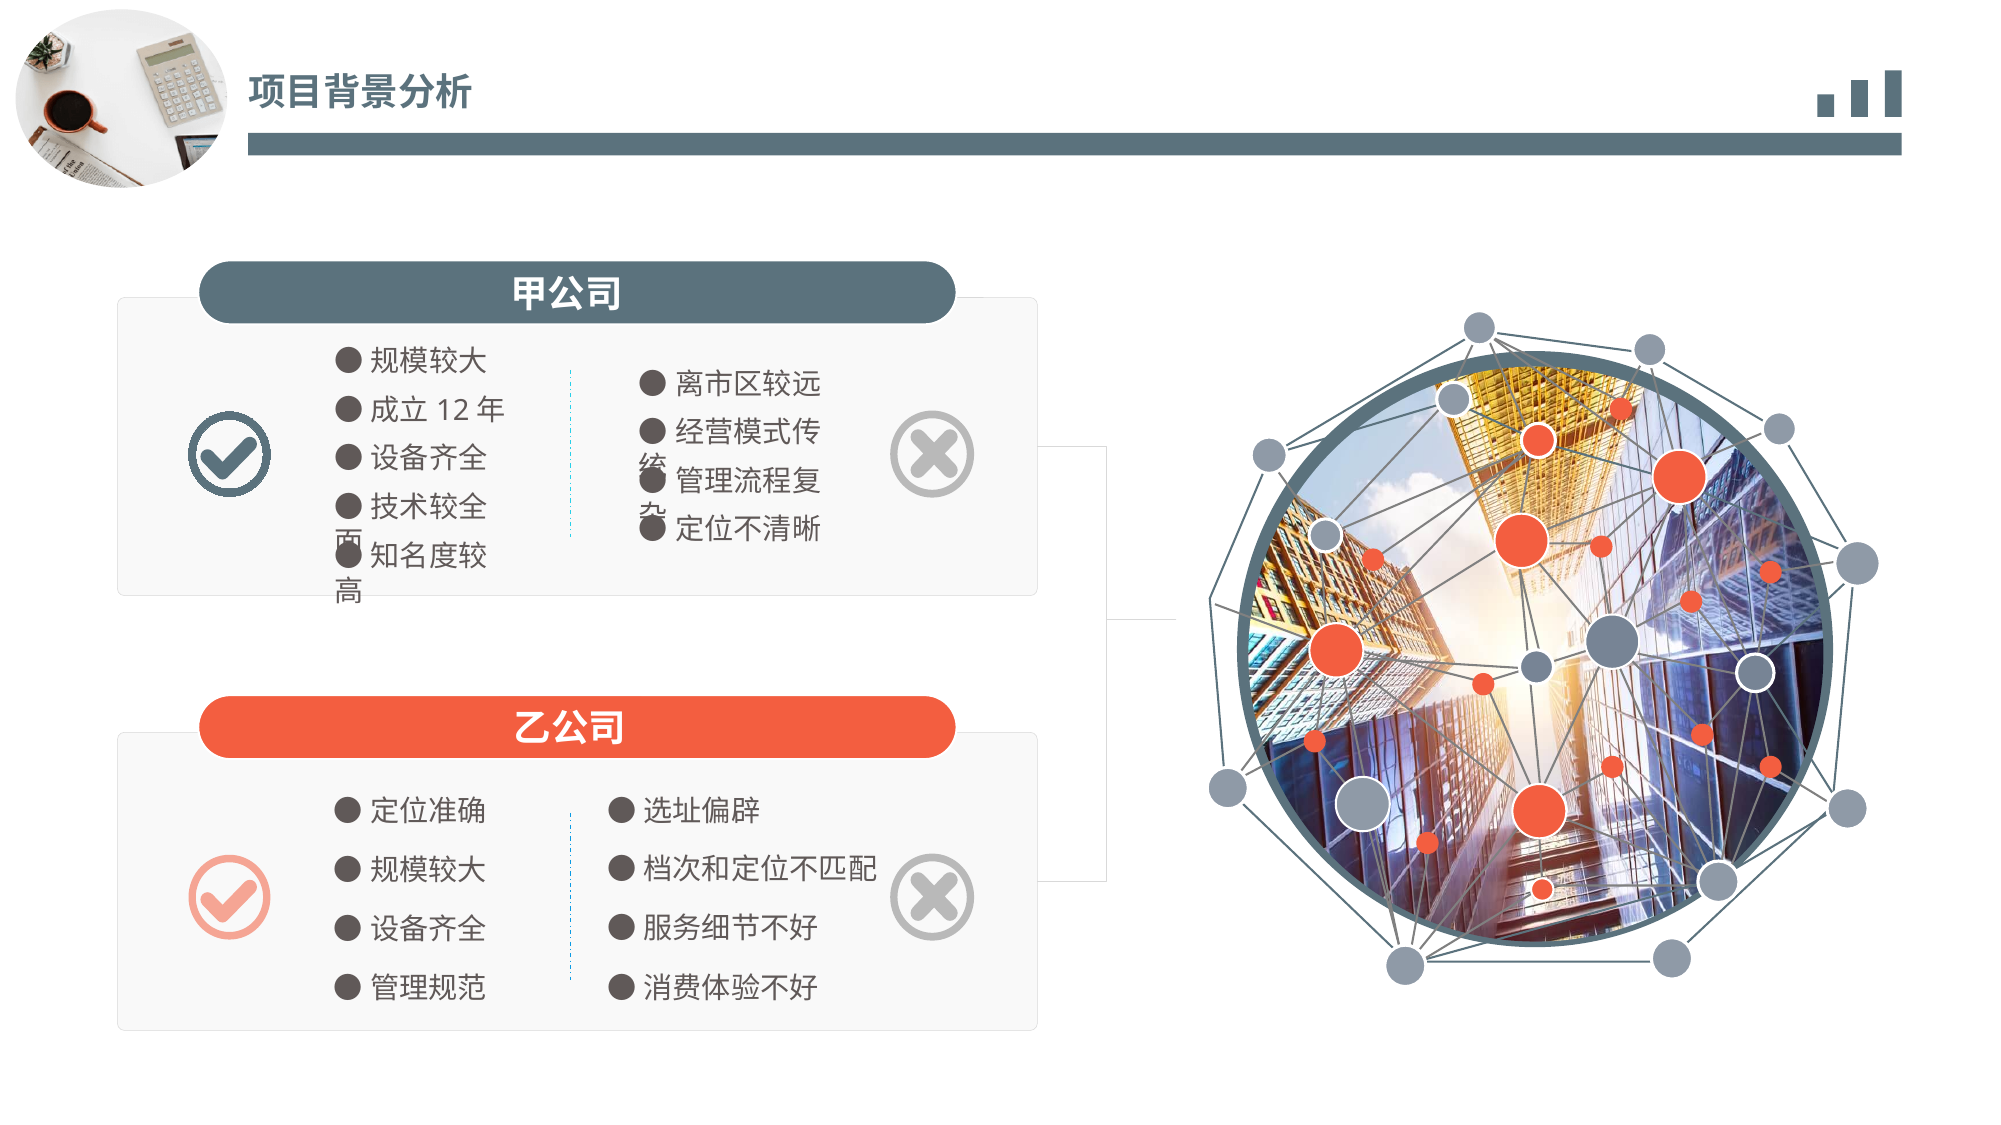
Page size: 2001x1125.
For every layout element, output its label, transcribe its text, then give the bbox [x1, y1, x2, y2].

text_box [890, 853, 975, 941]
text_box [1817, 70, 1902, 117]
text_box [890, 410, 975, 498]
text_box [188, 411, 271, 497]
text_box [117, 297, 1176, 1031]
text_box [1207, 310, 1881, 987]
text_box [14, 8, 229, 189]
text_box [247, 132, 1903, 156]
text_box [198, 260, 957, 325]
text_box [188, 854, 271, 940]
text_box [198, 695, 957, 760]
text_box 项目背景分析 [233, 60, 489, 121]
